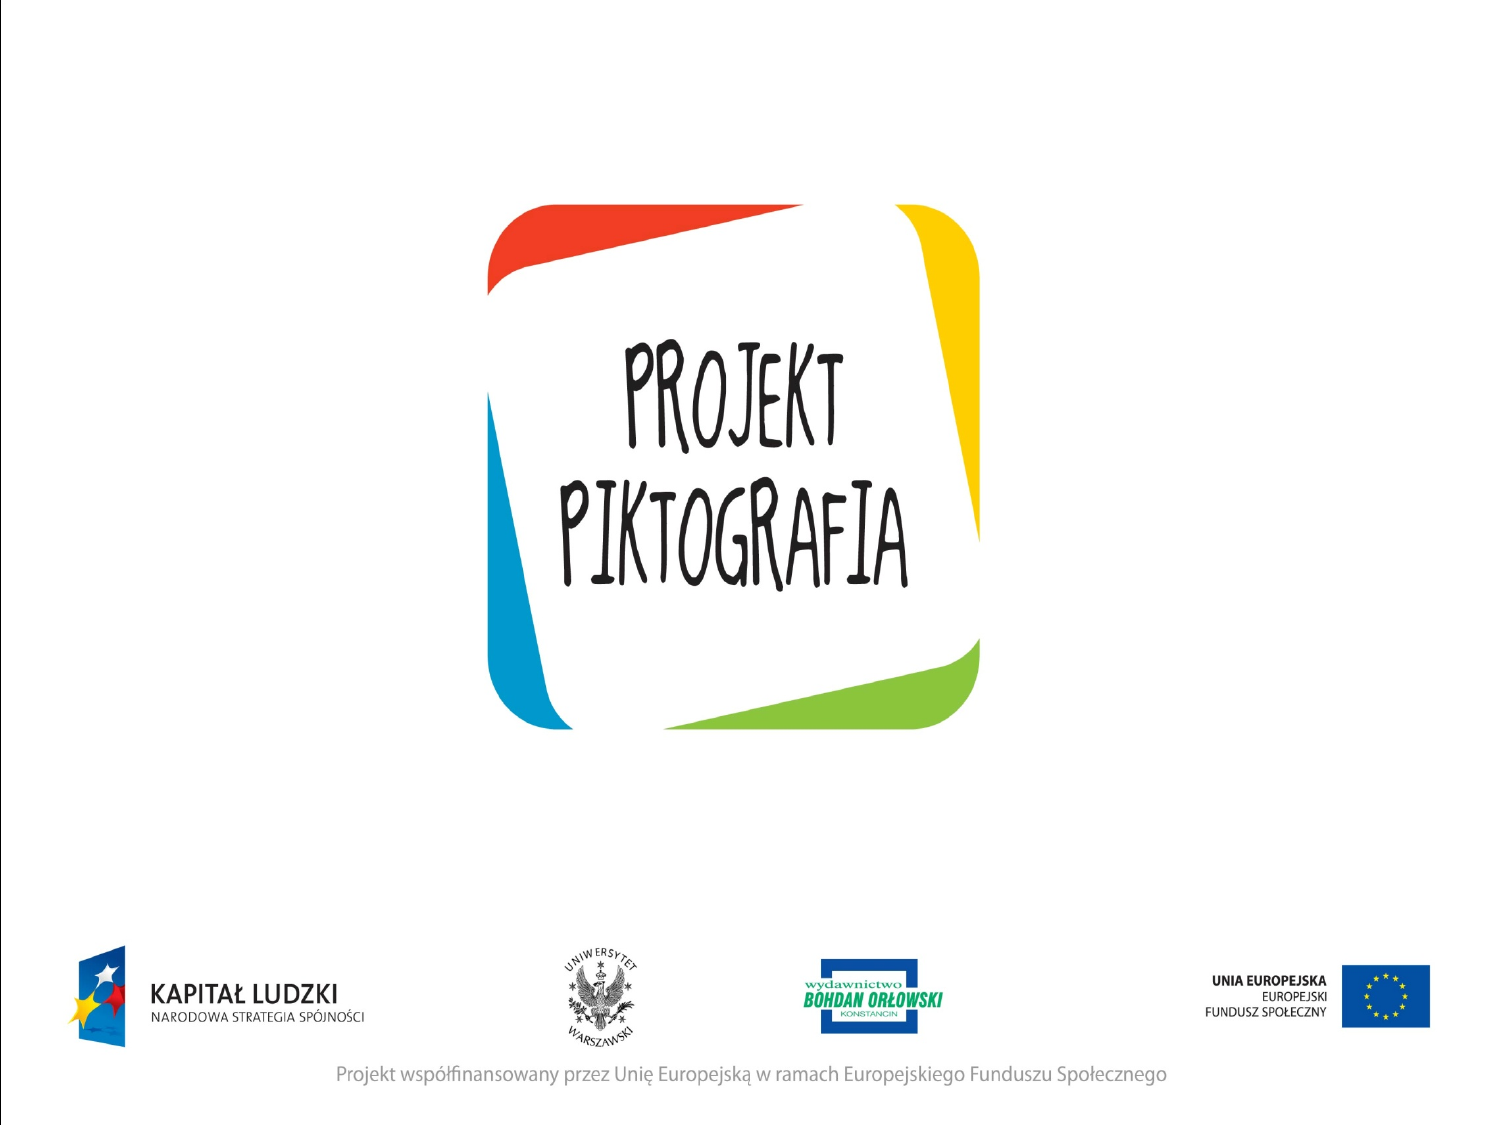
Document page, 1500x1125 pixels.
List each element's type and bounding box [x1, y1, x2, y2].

list [0, 0, 1500, 1125]
